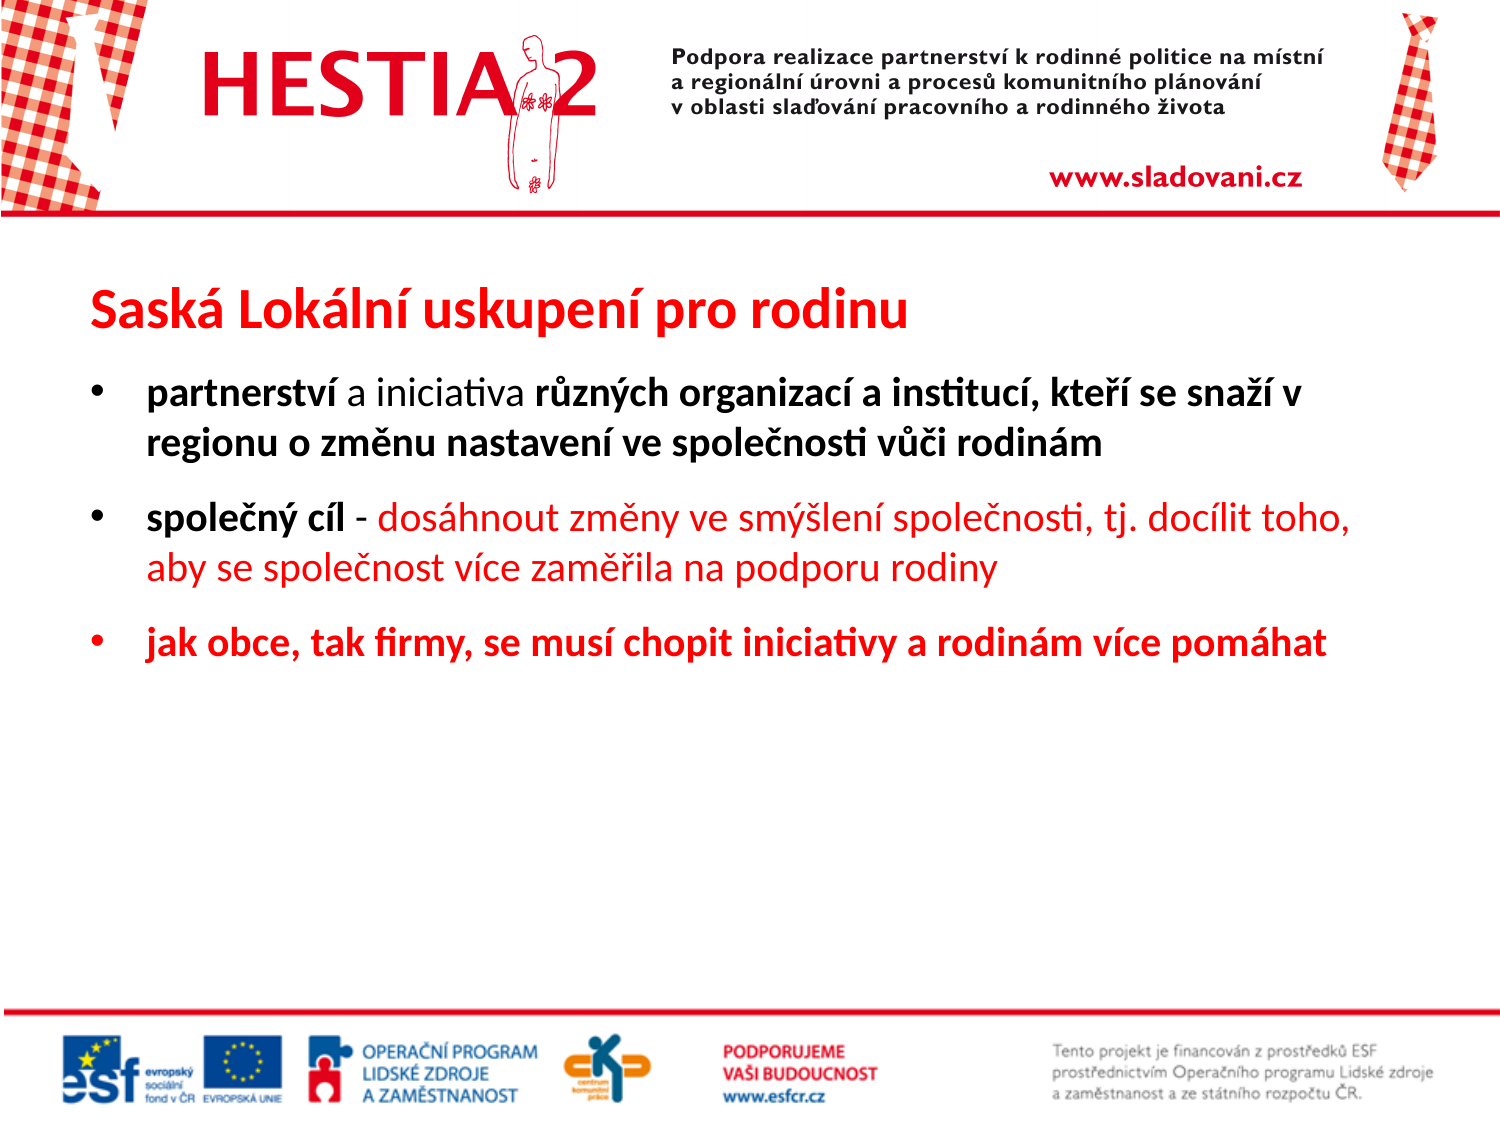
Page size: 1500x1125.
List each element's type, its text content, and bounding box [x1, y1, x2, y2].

list Saská Lokální uskupení pro rodinu partnerství a iniciativa různých organizací a institucí, kteří se snaží v regionu o změnu nastavení ve společnosti vůči rodinám společný cíl - dosáhnout změny ve smýšlení společnosti, tj. docílit toho, aby se společnost více zaměřila na podporu rodiny jak obce, tak firmy, se musí chopit iniciativy a rodinám více pomáhat [75, 262, 1425, 916]
picture [4, 1004, 1500, 1125]
picture [0, 0, 1500, 217]
